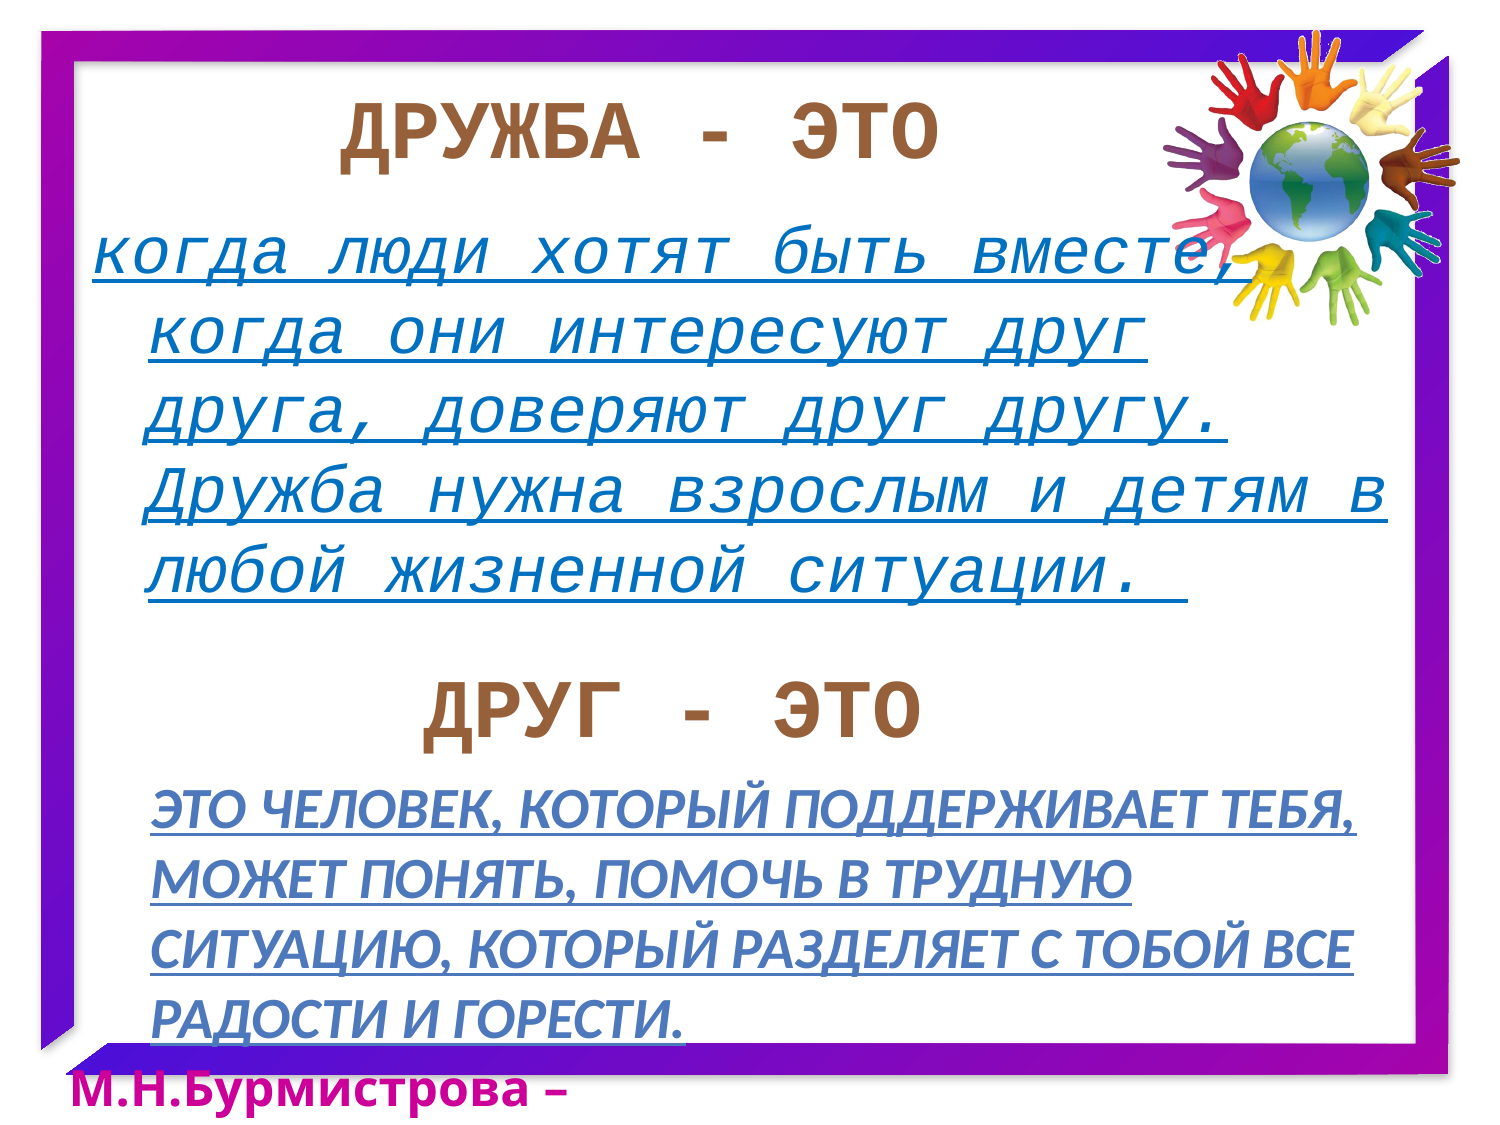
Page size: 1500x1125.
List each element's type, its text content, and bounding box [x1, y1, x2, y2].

list когда люди хотят быть вместе, когда они интересуют друг друга, доверяют друг другу. Дружба нужна взрослым и детям в любой жизненной ситуации. [76, 198, 1424, 634]
picture [1163, 30, 1460, 326]
title Дружба - это [79, 65, 1202, 184]
text_box это человек, который поддерживает тебя, может понять, помочь в трудную ситуацию, который разделяет с тобой все радости и горести. [135, 763, 1376, 1103]
text_box Друг - это [112, 645, 1235, 764]
